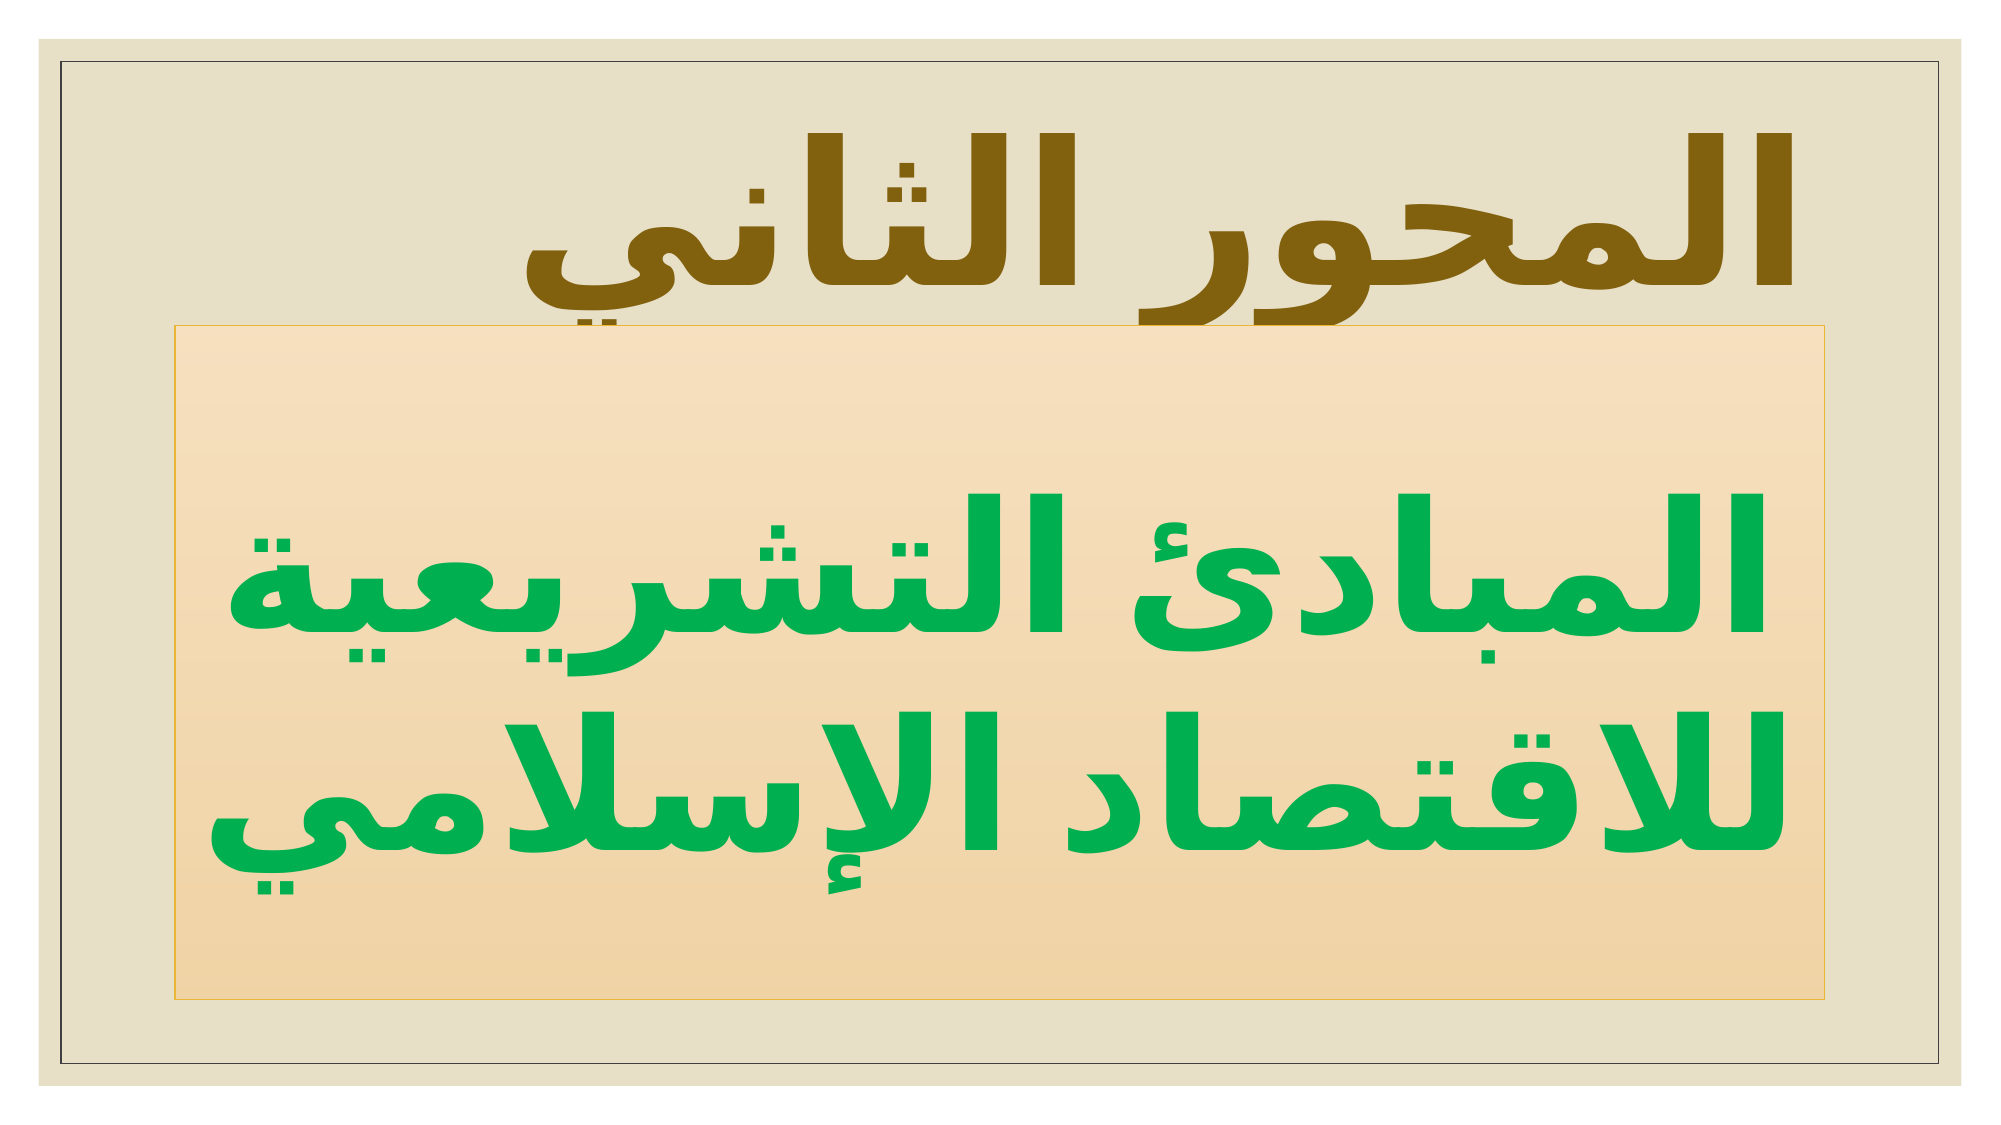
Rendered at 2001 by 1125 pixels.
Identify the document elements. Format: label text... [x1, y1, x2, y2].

list المبادئ التشريعية للاقتصاد الإسلامي [174, 325, 1825, 1000]
title المحور الثاني [174, 92, 1825, 325]
